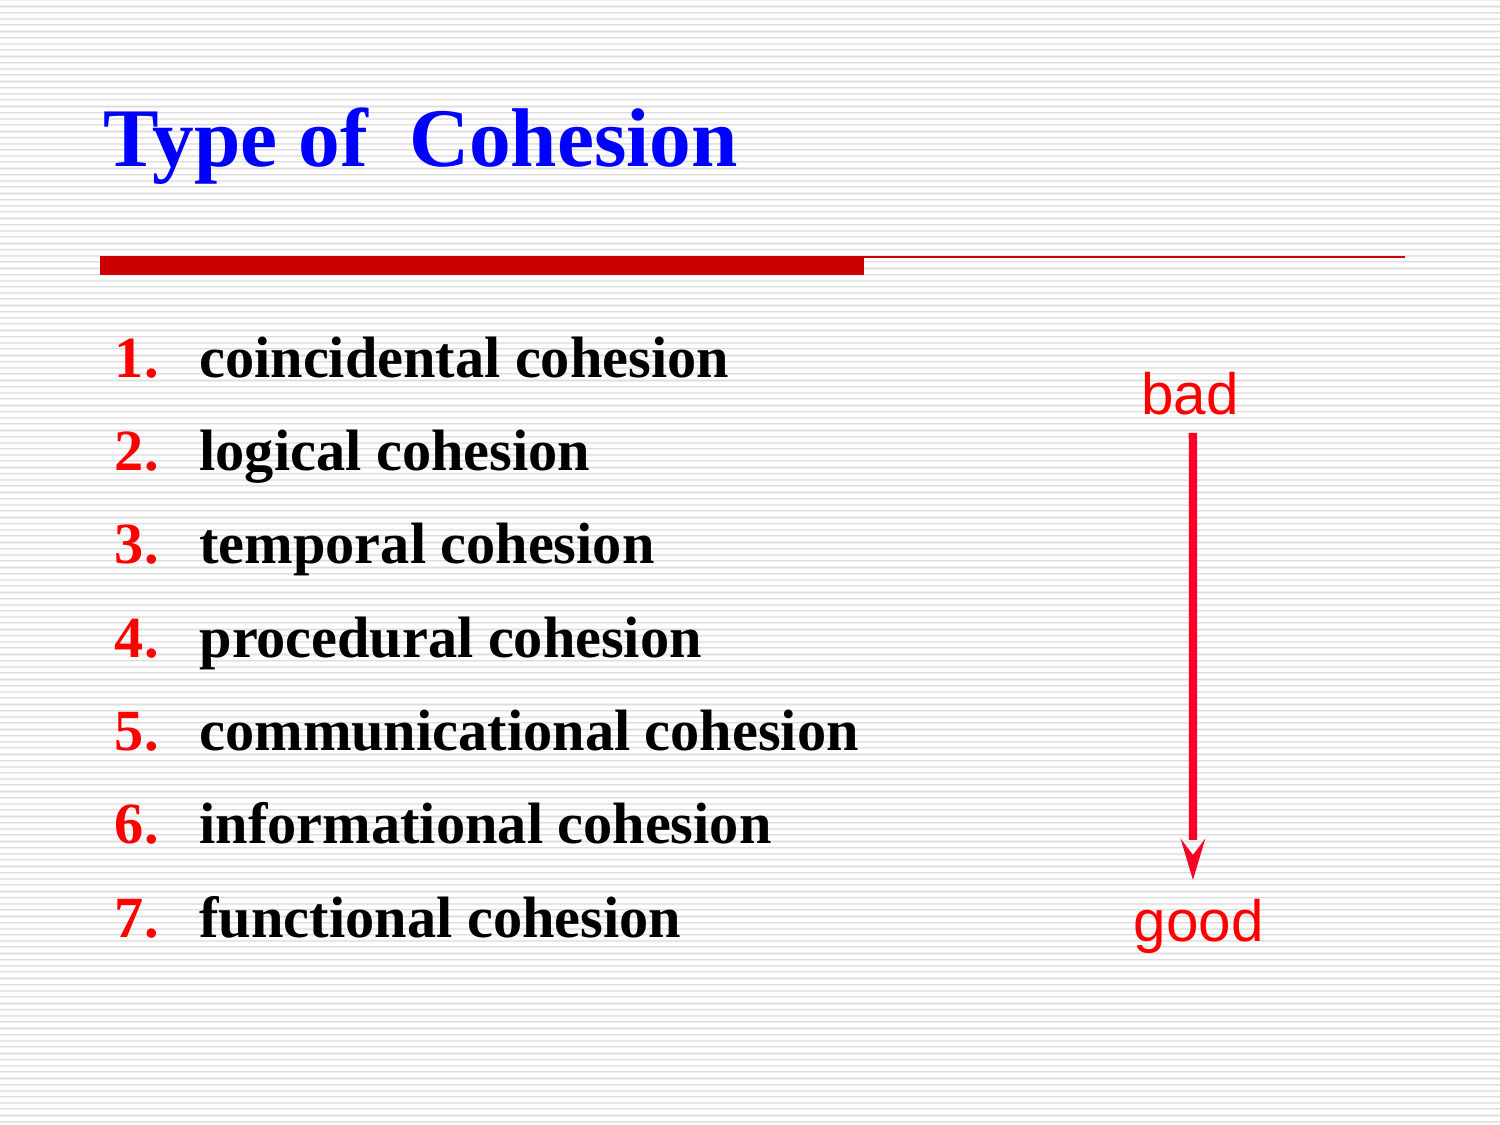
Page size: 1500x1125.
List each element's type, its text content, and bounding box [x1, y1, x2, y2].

text_box coincidental cohesion logical cohesion temporal cohesion procedural cohesion communicational cohesion informational cohesion functional cohesion [100, 311, 1223, 957]
text_box bad [1126, 348, 1363, 434]
text_box good [1119, 875, 1356, 961]
picture [0, 0, 1500, 1125]
text_box [1186, 859, 1200, 880]
text_box Type of Cohesion [103, 82, 739, 183]
